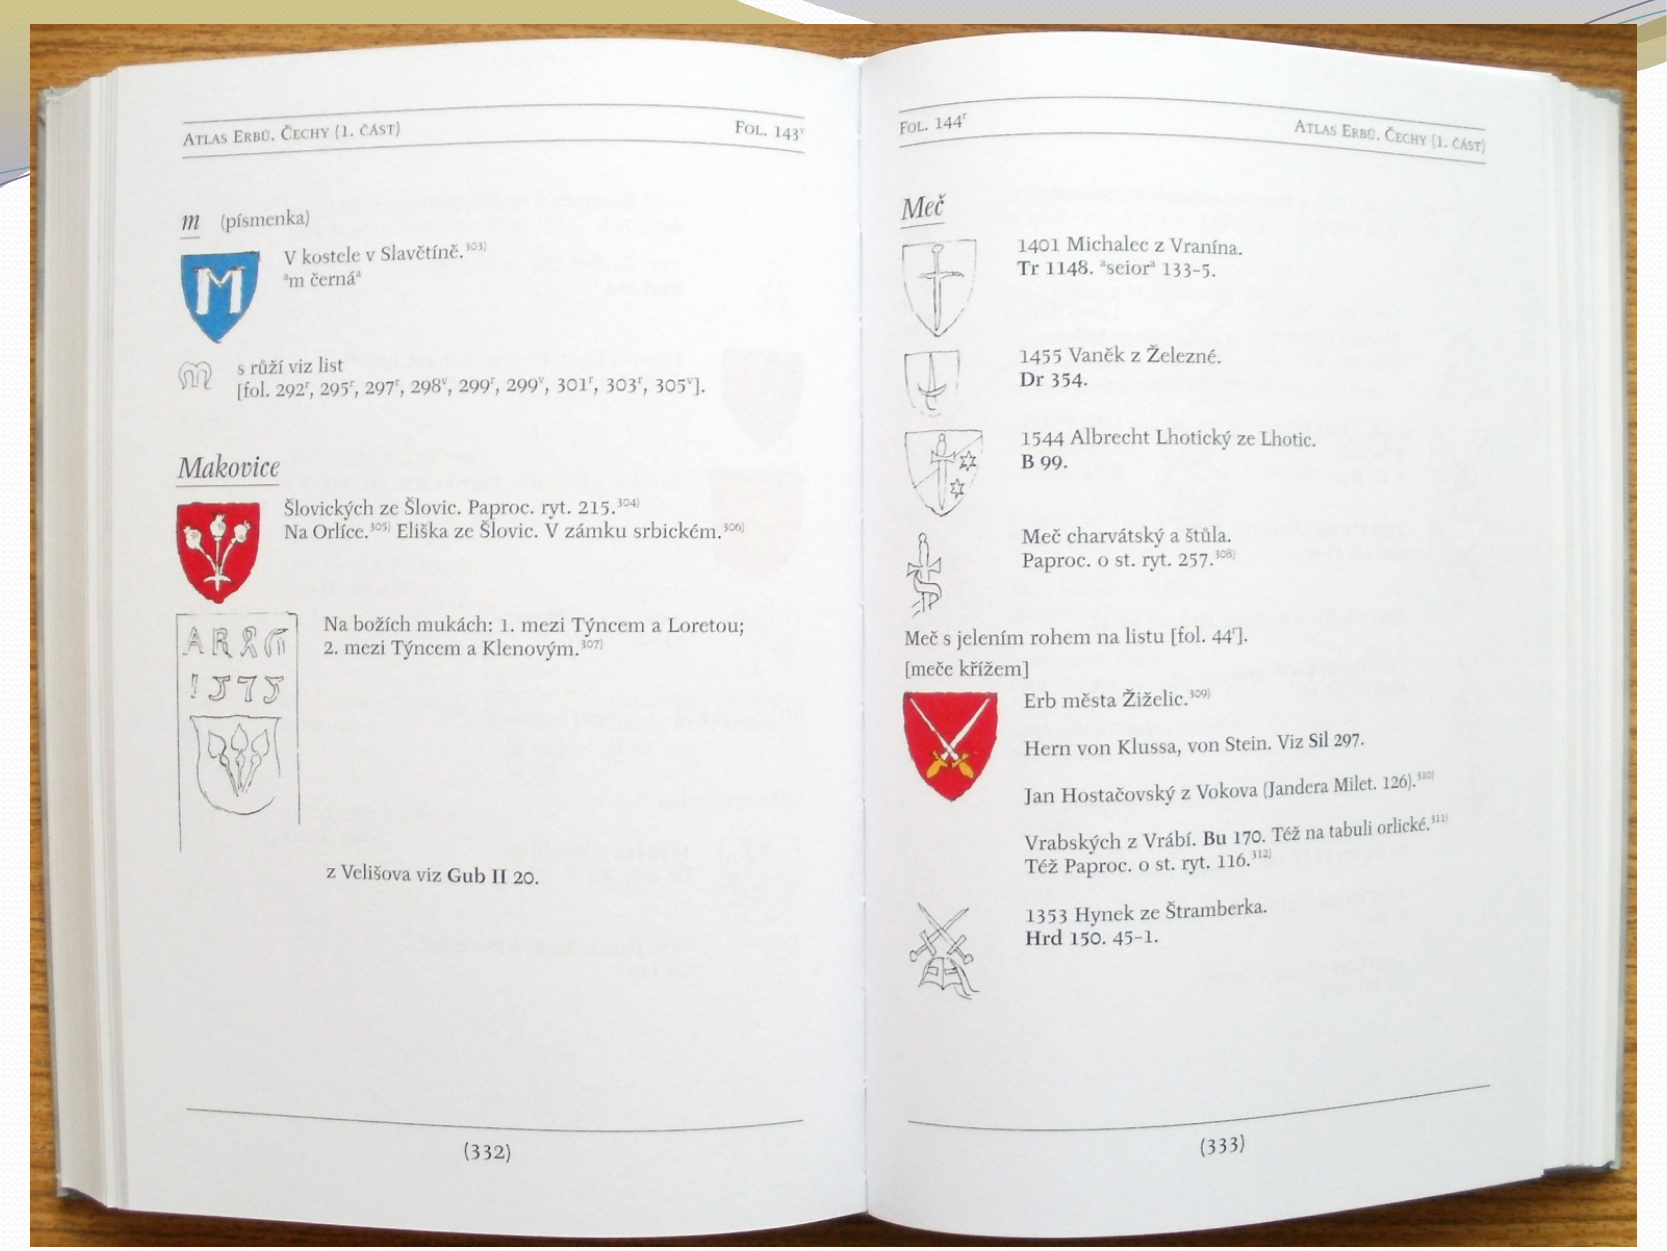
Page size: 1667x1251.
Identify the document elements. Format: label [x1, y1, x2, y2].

list [29, 24, 1637, 1247]
